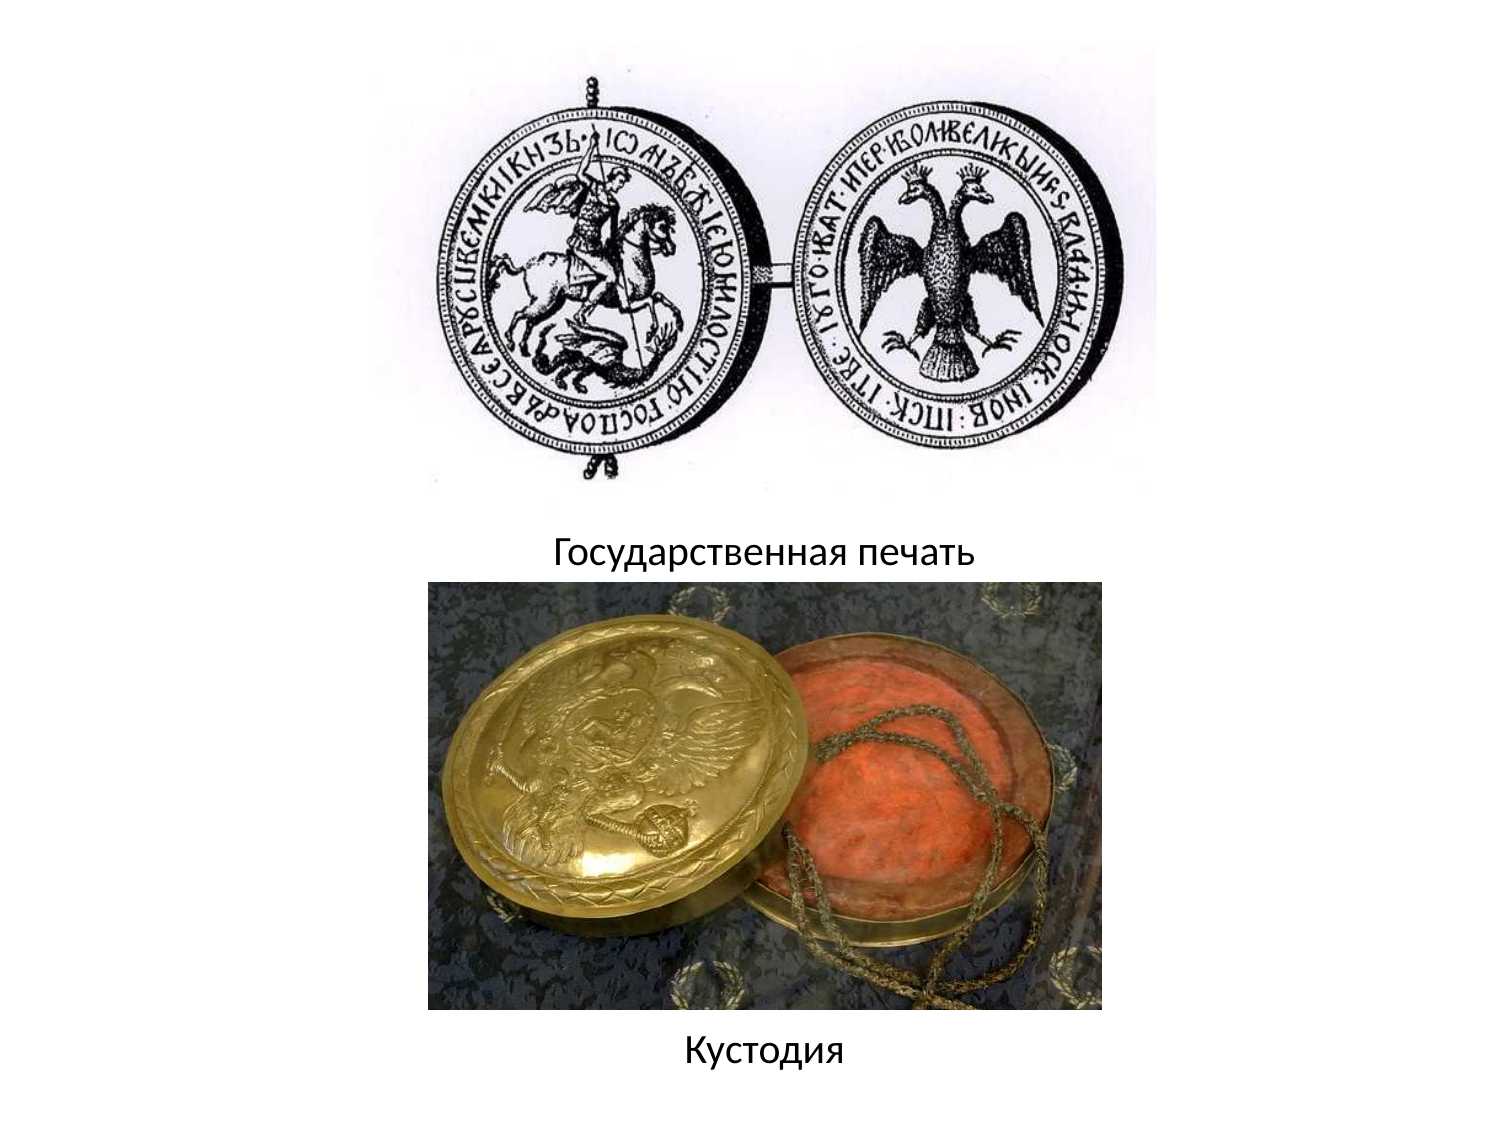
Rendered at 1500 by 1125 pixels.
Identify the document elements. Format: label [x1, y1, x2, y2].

text_box [371, 42, 1158, 593]
text_box [427, 600, 1102, 1081]
